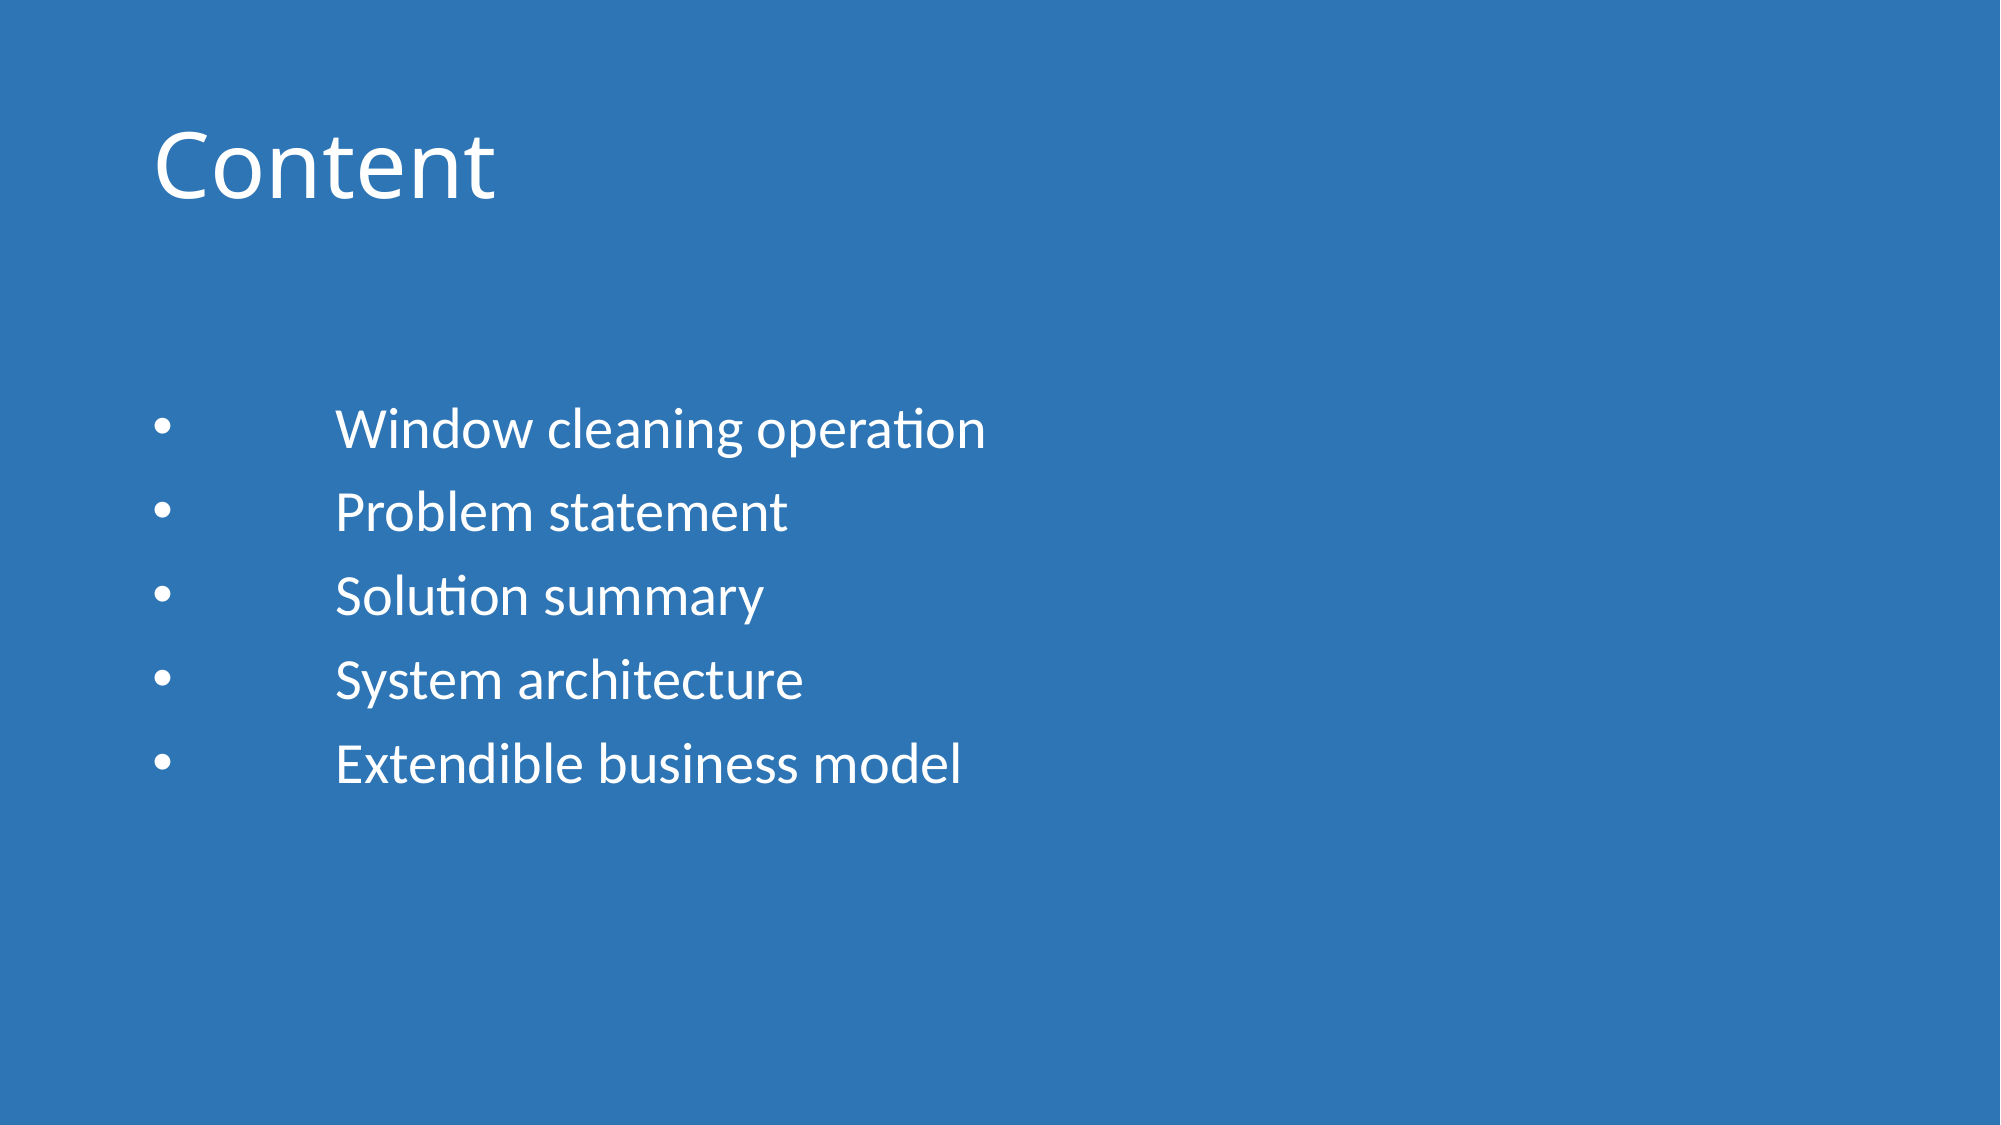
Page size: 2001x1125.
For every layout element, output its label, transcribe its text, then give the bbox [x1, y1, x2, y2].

list Window cleaning operation Problem statement Solution summary System architecture Extendible business model [137, 299, 1863, 1014]
title Content [137, 59, 1863, 278]
